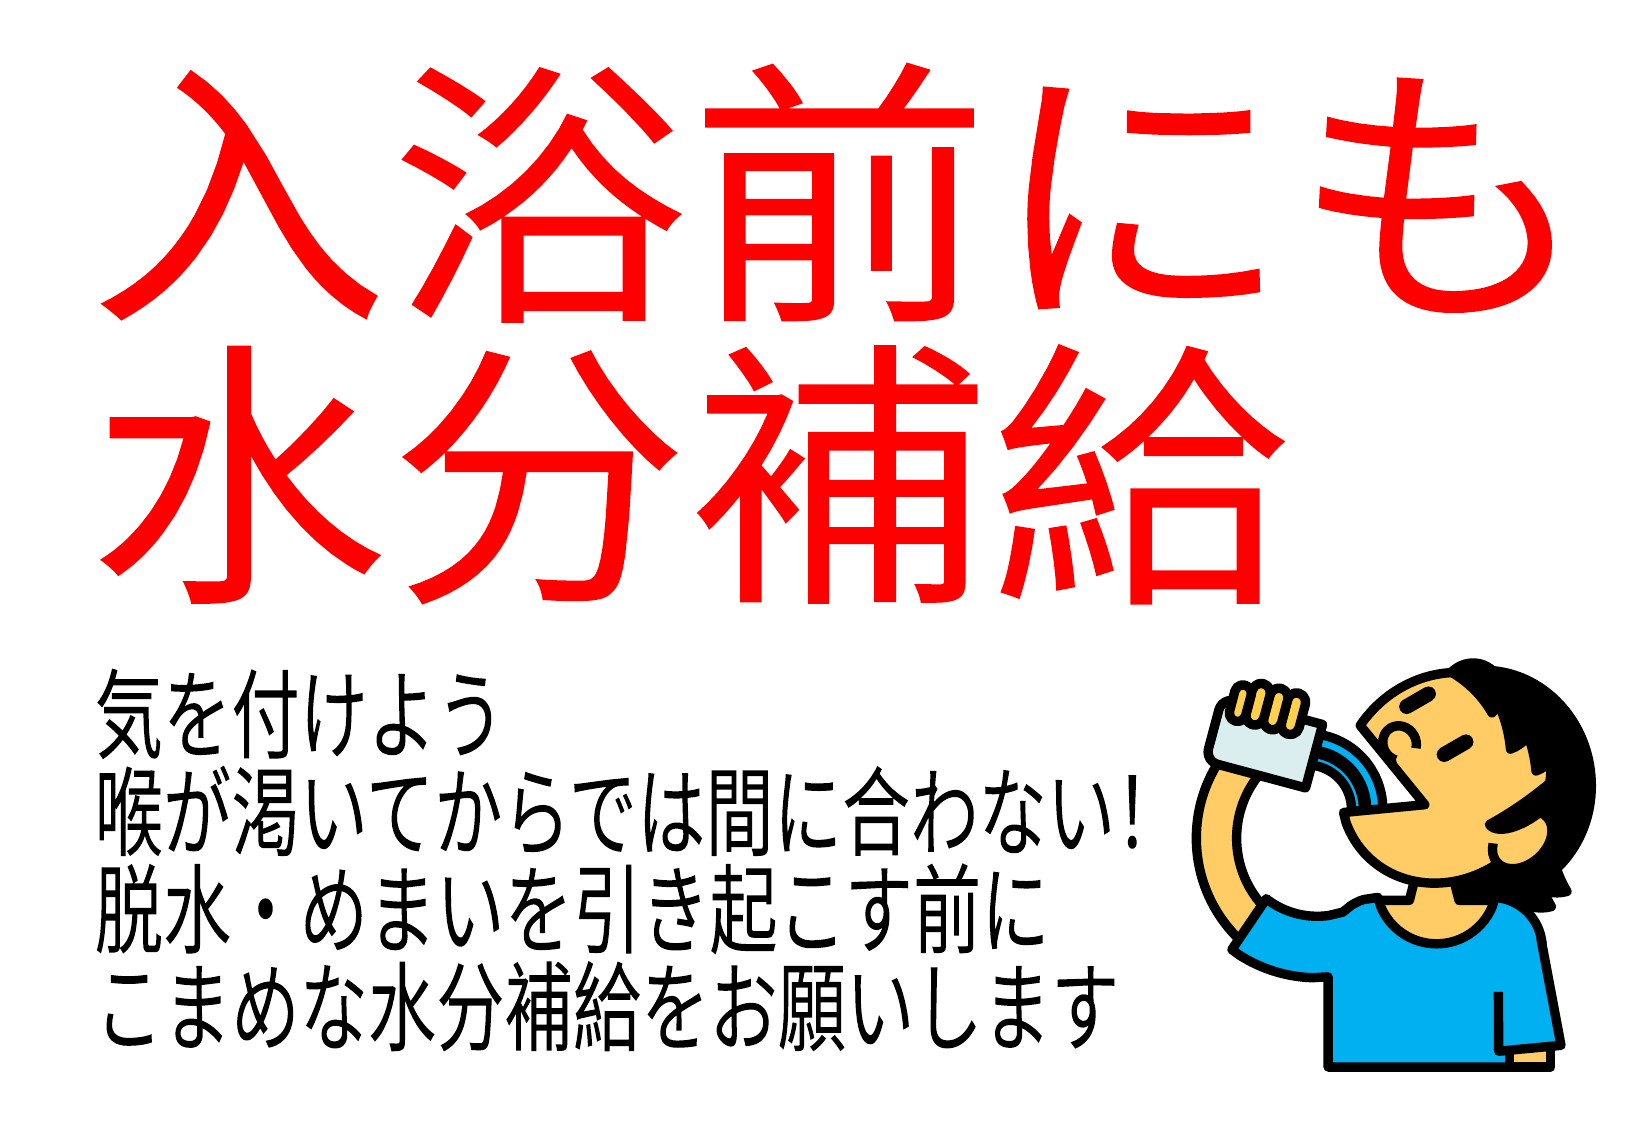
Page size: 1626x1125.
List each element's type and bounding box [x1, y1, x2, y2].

text_box [96, 62, 1553, 1052]
text_box [1196, 652, 1592, 1068]
